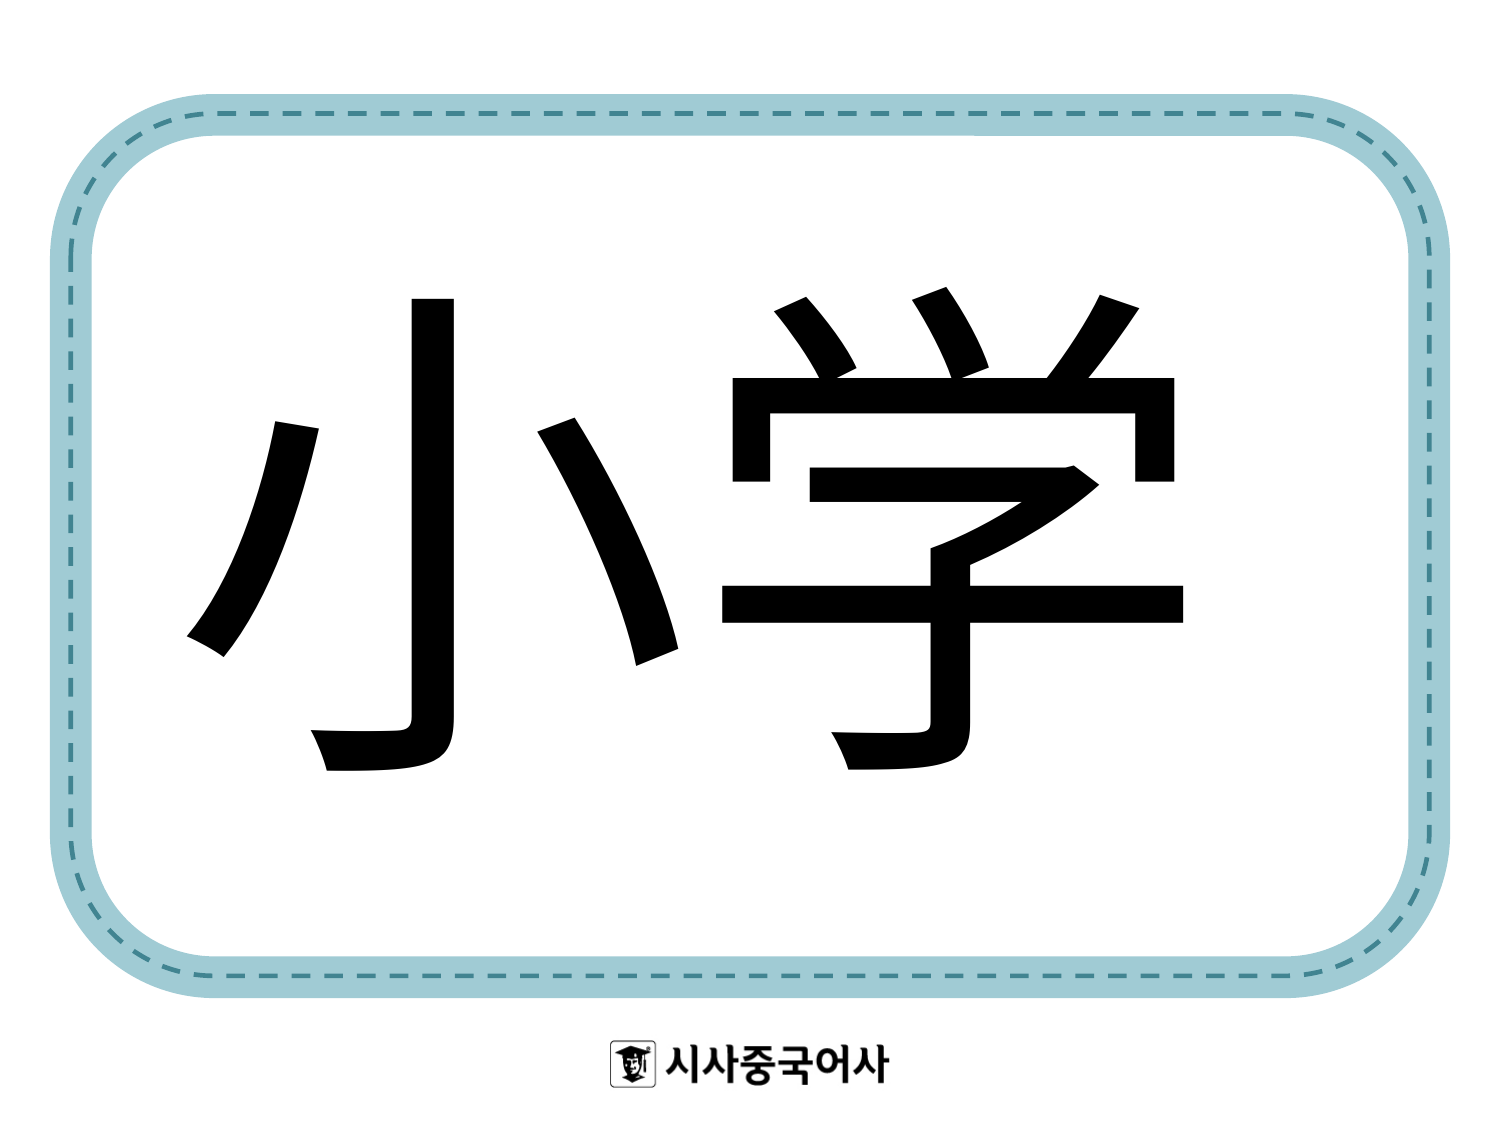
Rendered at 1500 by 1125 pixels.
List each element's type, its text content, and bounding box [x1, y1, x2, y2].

picture [602, 1034, 898, 1094]
text_box 小学 [145, 189, 1354, 853]
